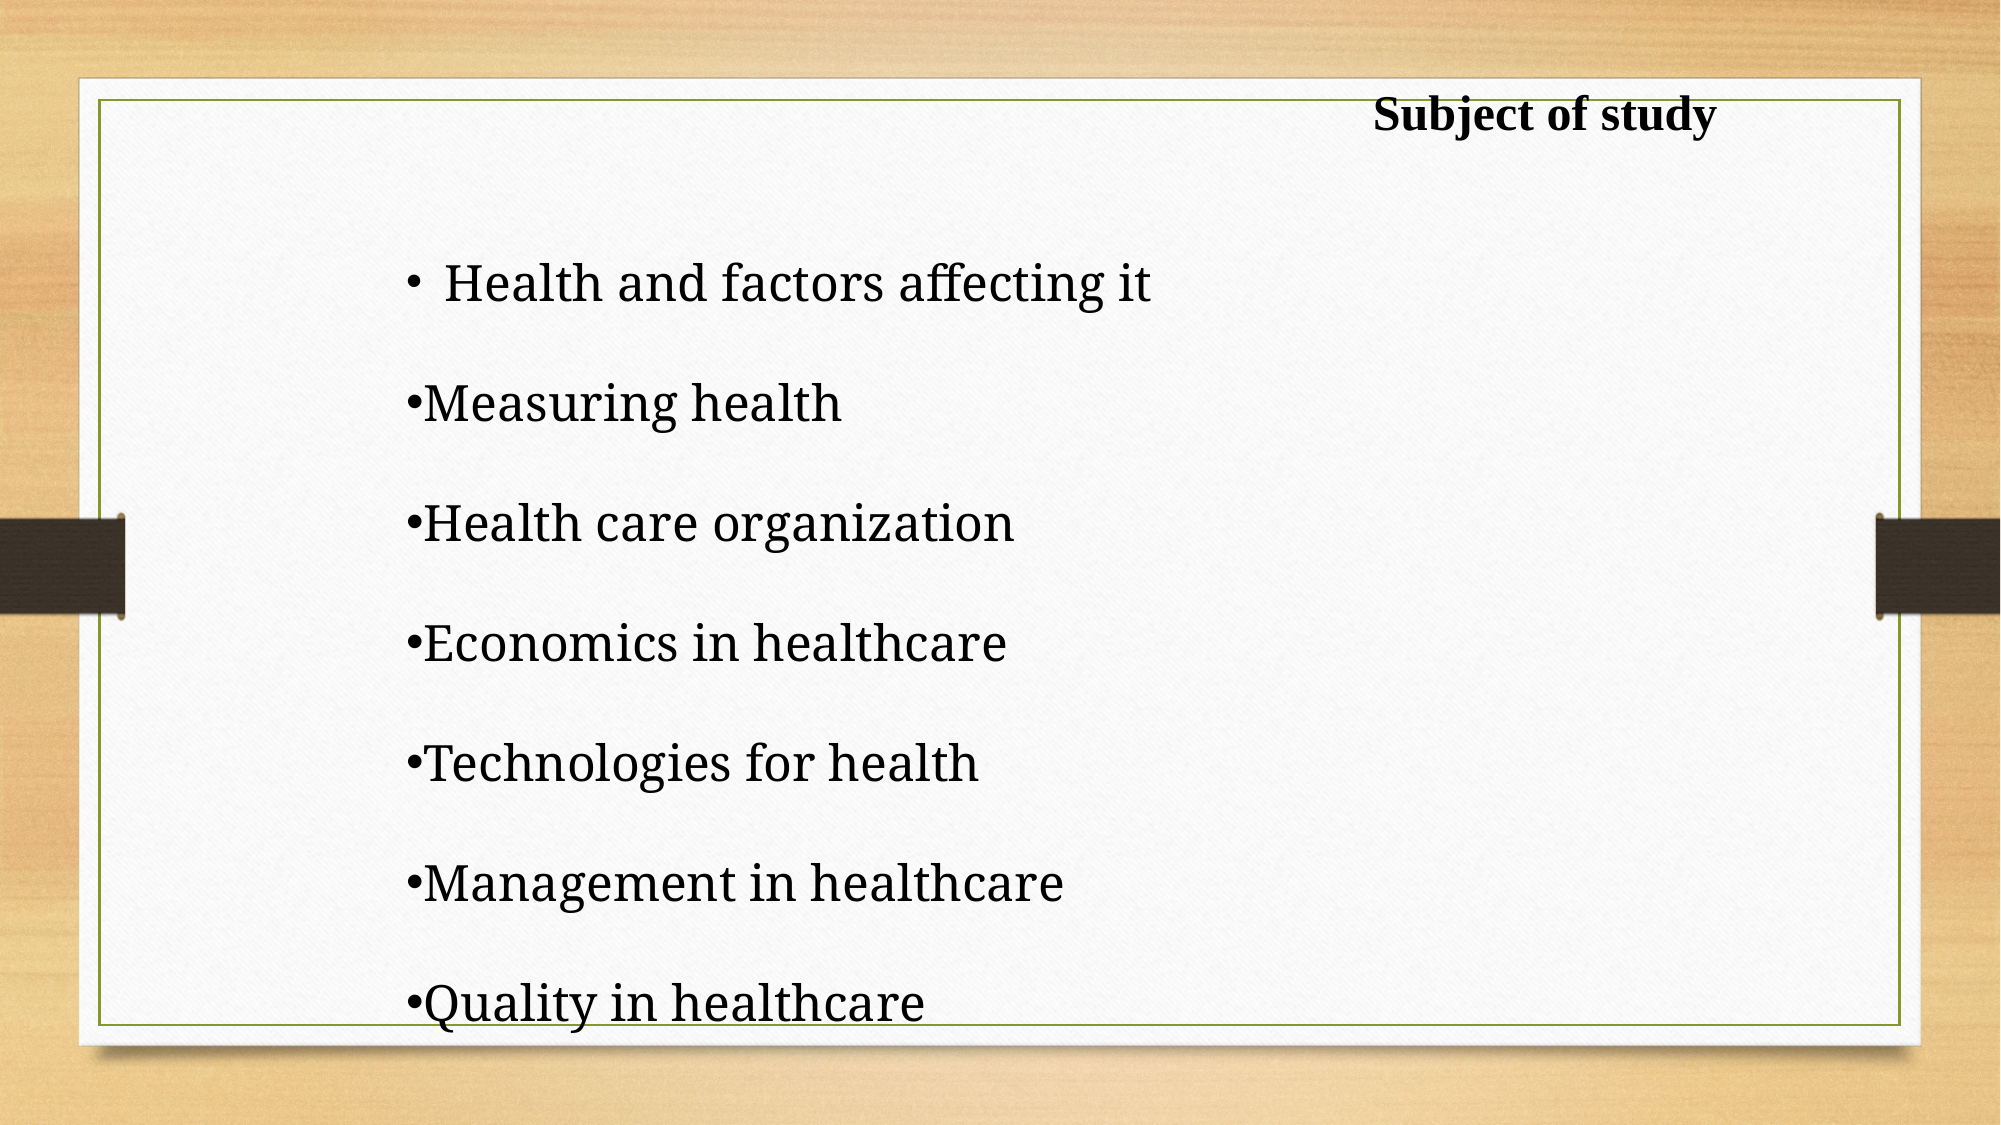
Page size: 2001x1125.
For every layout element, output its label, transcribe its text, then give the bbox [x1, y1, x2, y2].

text_box Subject of study [431, 73, 1733, 148]
text_box Health and factors affecting it Measuring health Health care organization Economics in healthcare Technologies for health Management in healthcare Quality in healthcare [391, 243, 1520, 1125]
picture [0, 0, 2001, 1125]
